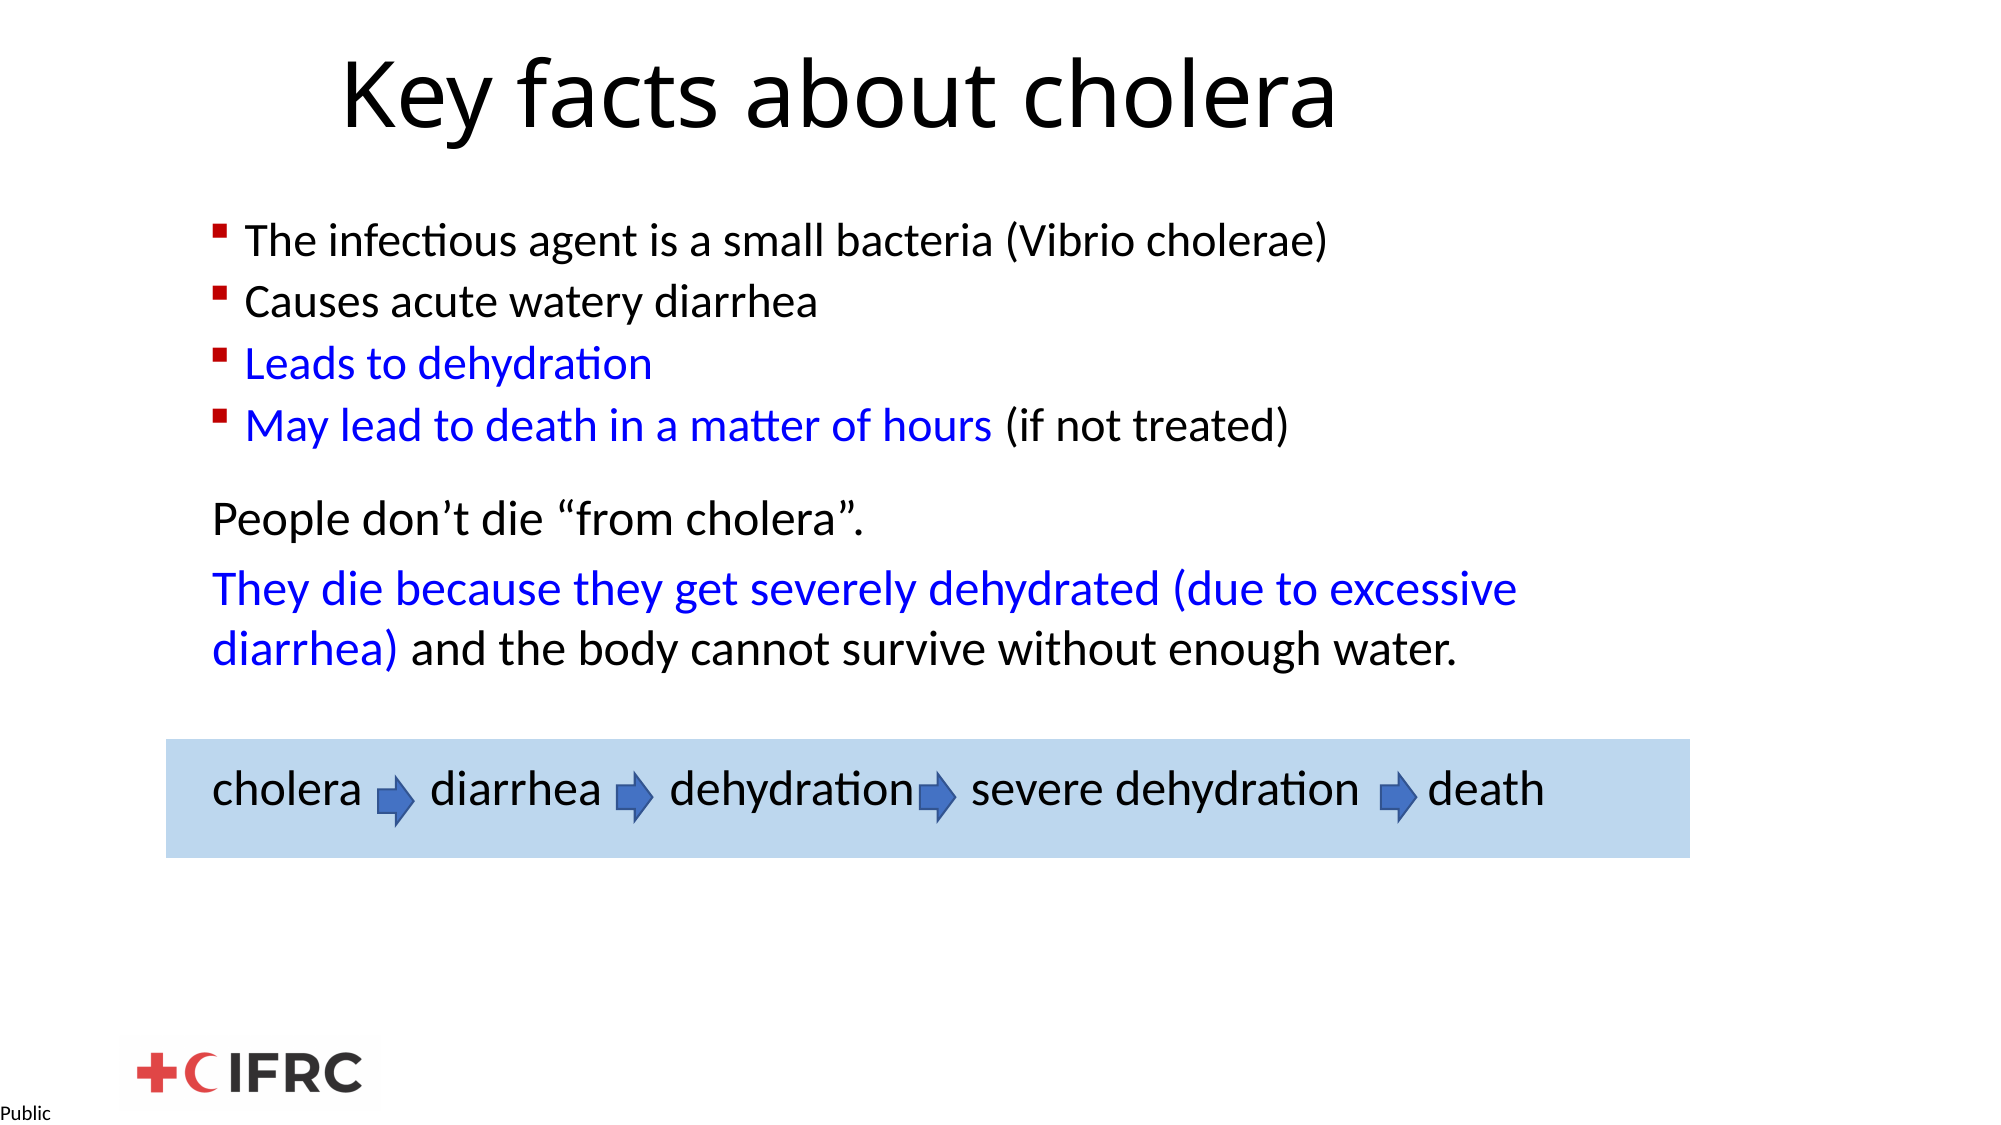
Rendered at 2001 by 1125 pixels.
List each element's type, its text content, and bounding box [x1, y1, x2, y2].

list The infectious agent is a small bacteria (Vibrio cholerae) Causes acute watery diarrhea Leads to dehydration May lead to death in a matter of hours (if not treated) [121, 207, 1604, 460]
text_box [258, 334, 1186, 478]
text_box [918, 770, 957, 824]
text_box [1379, 770, 1418, 824]
text_box [163, 736, 197, 861]
title Key facts about cholera [324, 4, 1675, 192]
text_box [377, 774, 415, 828]
picture [119, 1035, 381, 1111]
text_box People don’t die “from cholera”. They die because they get severely dehydrated (due to excessive diarrhea) and the body cannot survive without enough water. cholera diarrhea dehydration severe dehydration death [197, 478, 1651, 963]
text_box [615, 770, 654, 824]
text_box [1651, 736, 1694, 861]
